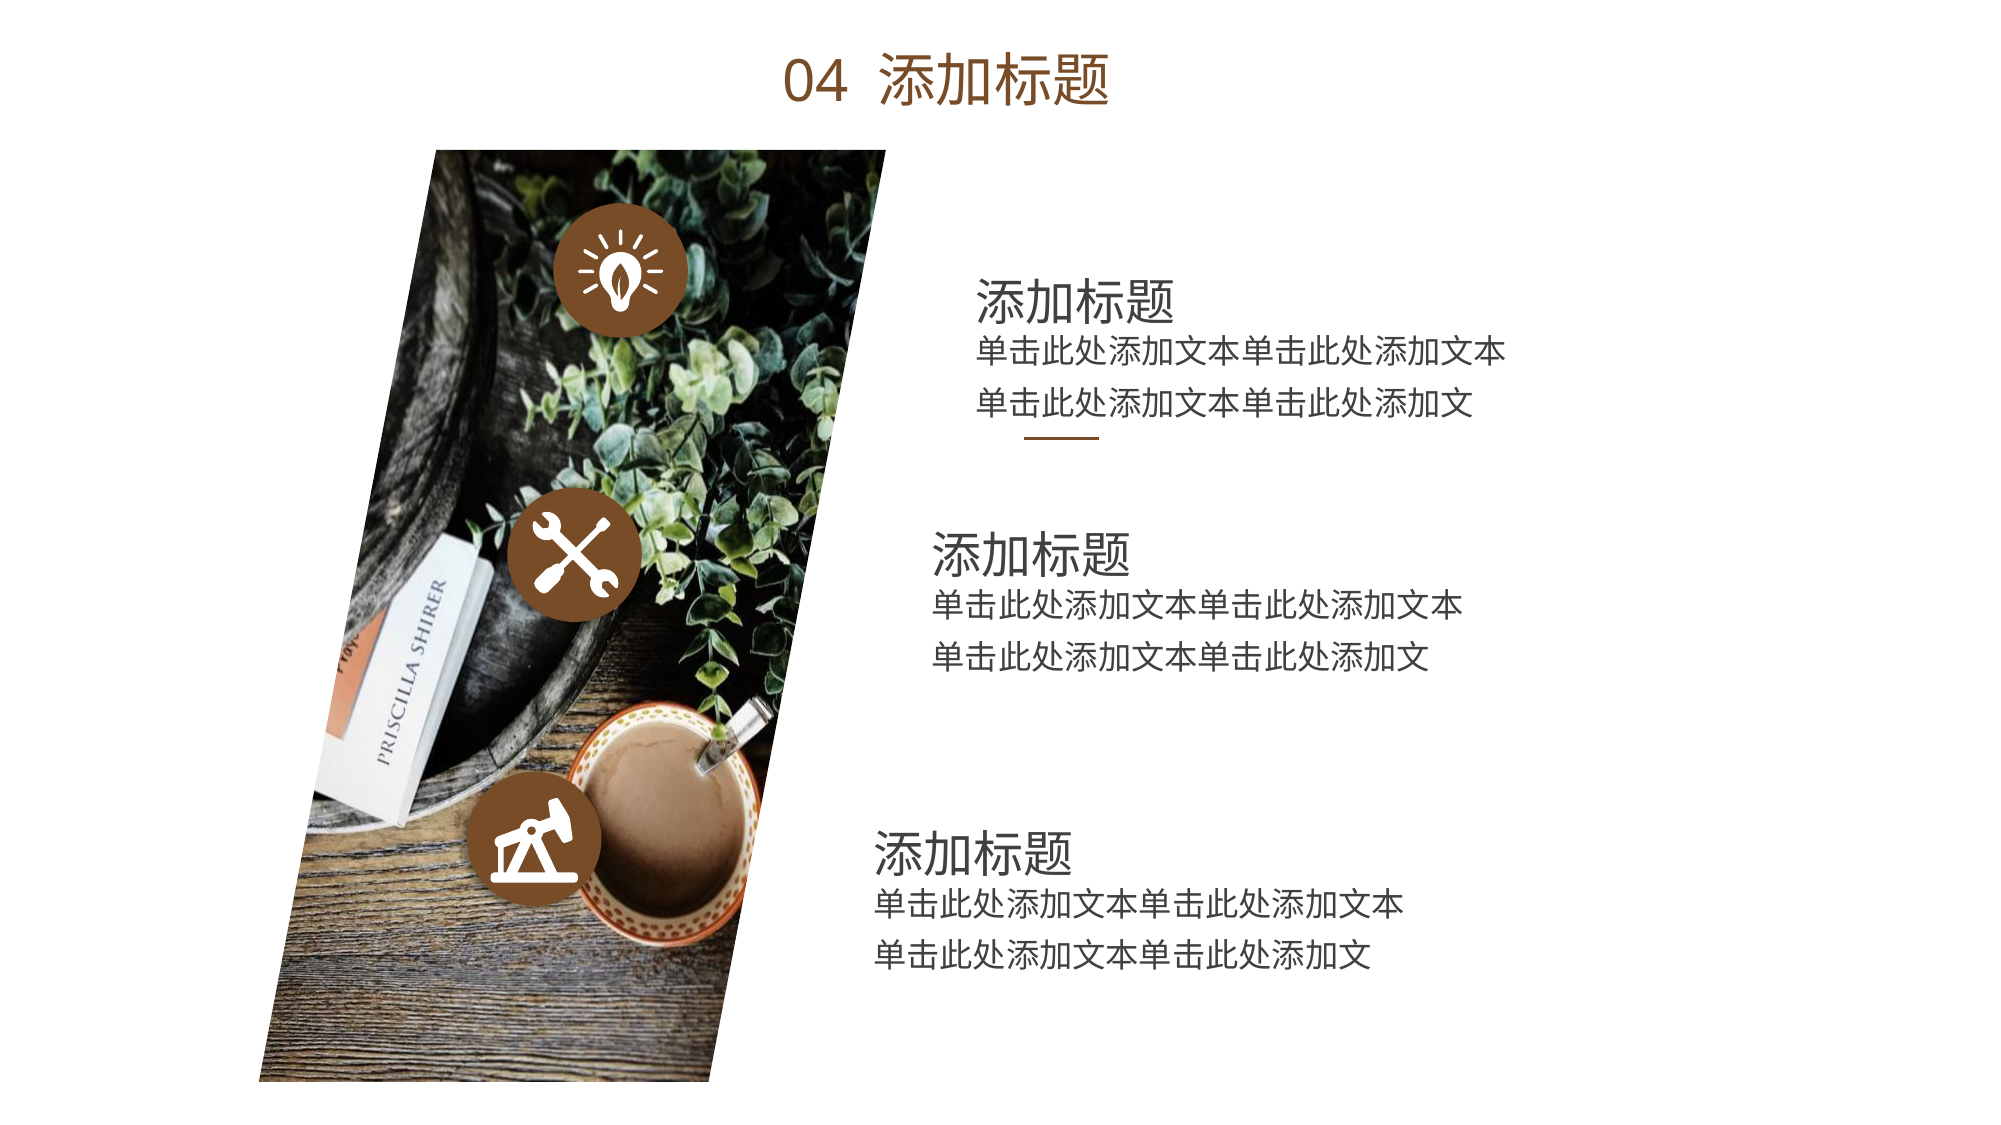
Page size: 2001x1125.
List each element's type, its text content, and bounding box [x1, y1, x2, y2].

text_box 单击此处添加文本单击此处添加文本单击此处添加文本单击此处添加文 [886, 863, 1440, 982]
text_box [258, 149, 886, 1082]
text_box 添加标题 [960, 250, 1238, 338]
text_box 单击此处添加文本单击此处添加文本单击此处添加文本单击此处添加文 [917, 564, 1498, 684]
text_box 添加标题 [886, 803, 1136, 890]
text_box 04 添加标题 [767, 35, 1190, 121]
text_box 添加标题 [917, 504, 1194, 592]
text_box 单击此处添加文本单击此处添加文本单击此处添加文本单击此处添加文 [960, 310, 1542, 430]
